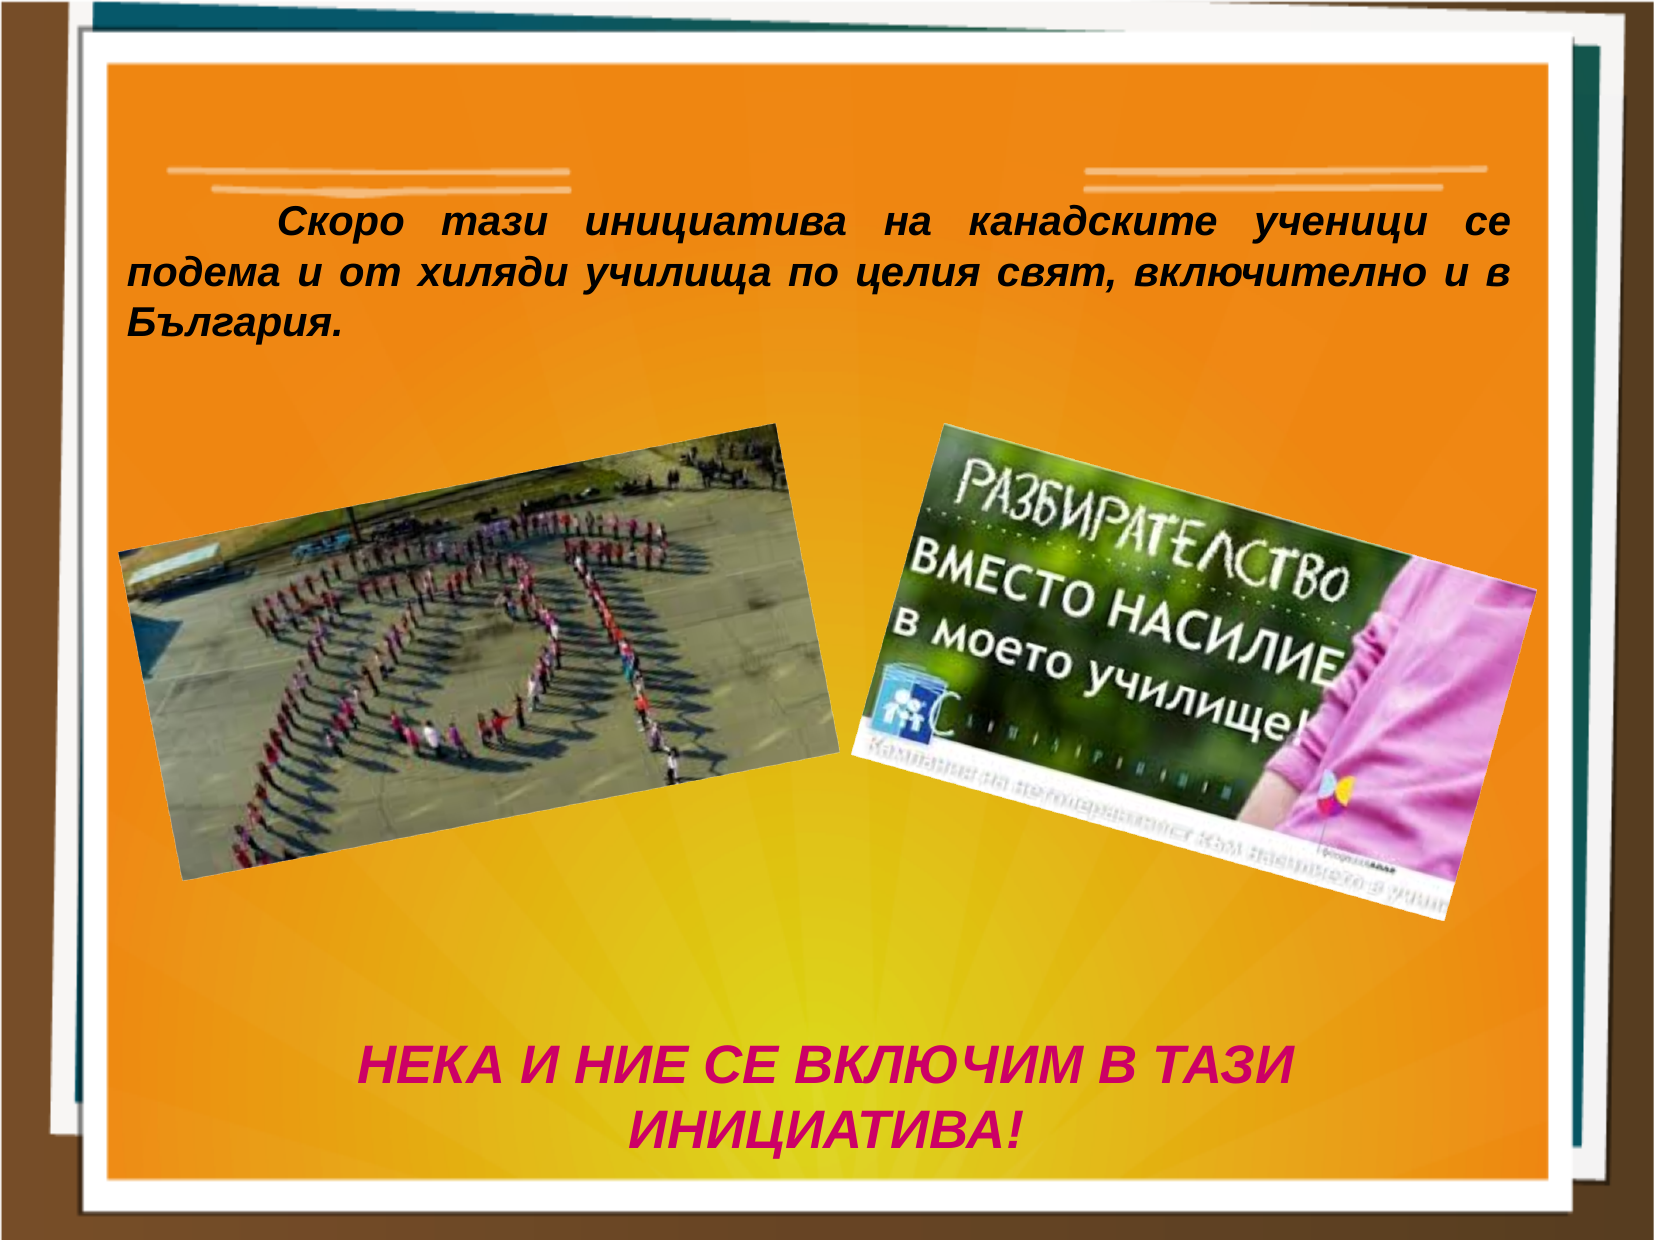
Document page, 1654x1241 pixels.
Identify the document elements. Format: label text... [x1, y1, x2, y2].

text_box НЕКА И НИЕ СЕ ВКЛЮЧИМ В ТАЗИ ИНИЦИАТИВА! [188, 1021, 1465, 1158]
picture [0, 0, 1654, 1240]
text_box [82, 49, 1571, 1009]
text_box Скоро тази инициатива на канадските ученици се подема и от хиляди училища по целия свят, включително и в България. [126, 216, 1512, 319]
